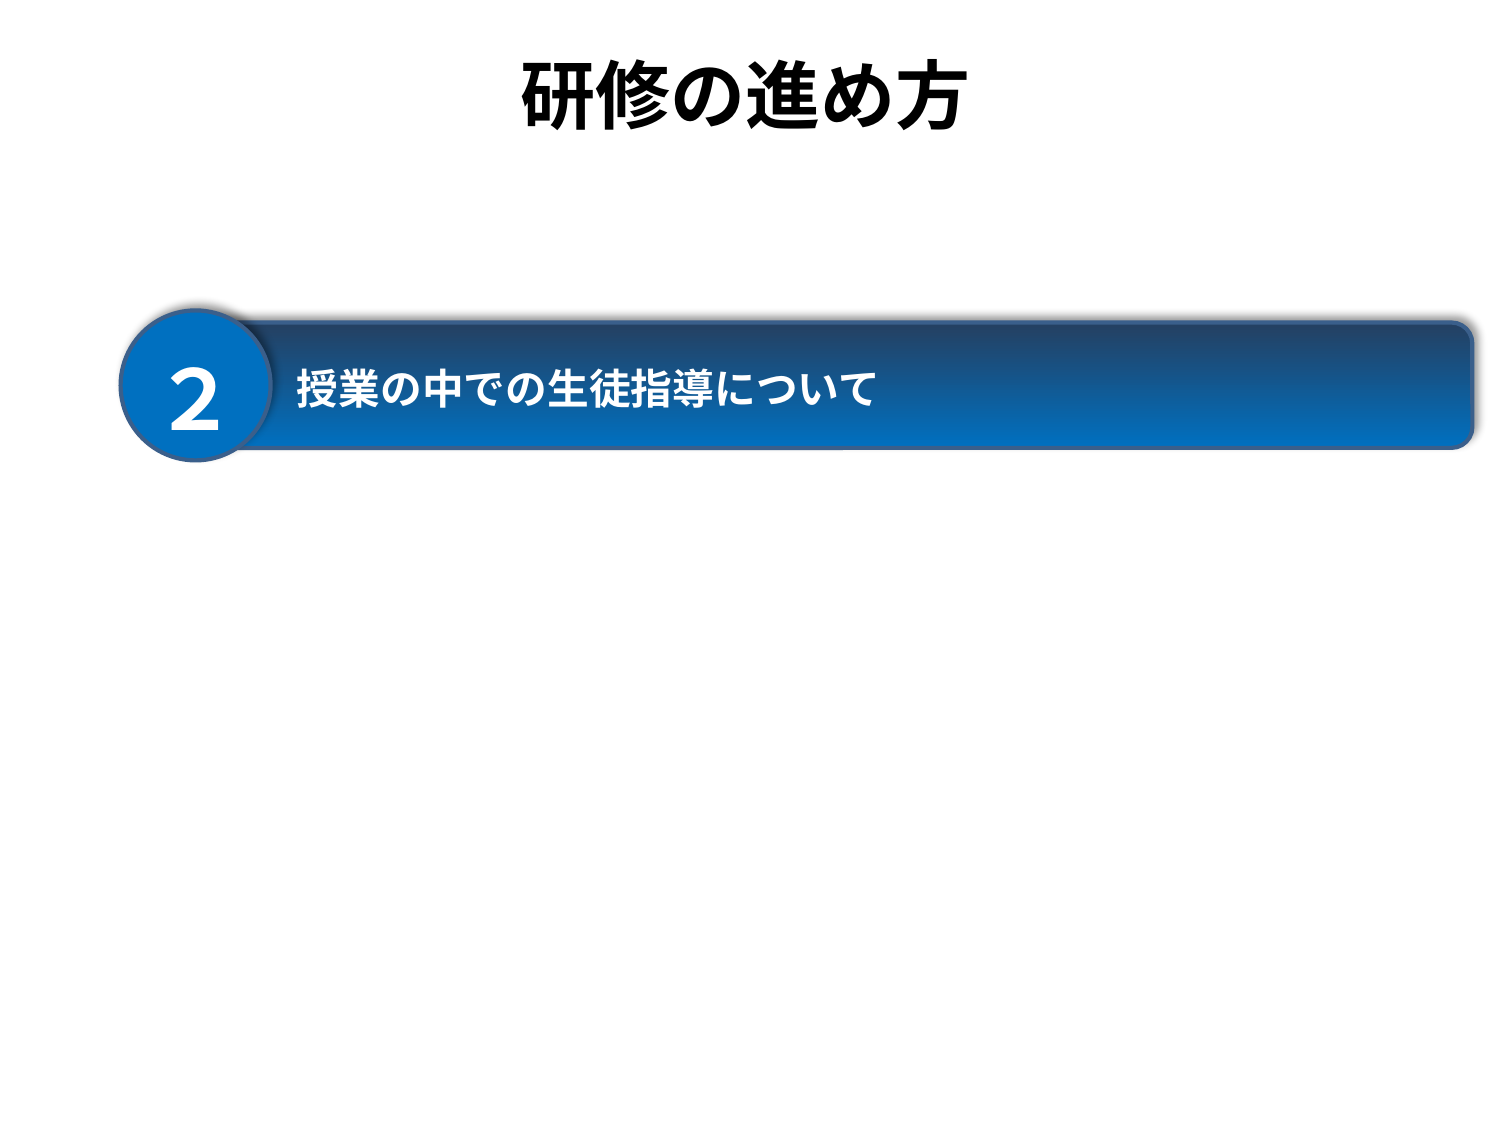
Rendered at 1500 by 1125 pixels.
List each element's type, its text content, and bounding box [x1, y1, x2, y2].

title 研修の進め方 [41, 0, 1392, 188]
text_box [120, 310, 1473, 461]
